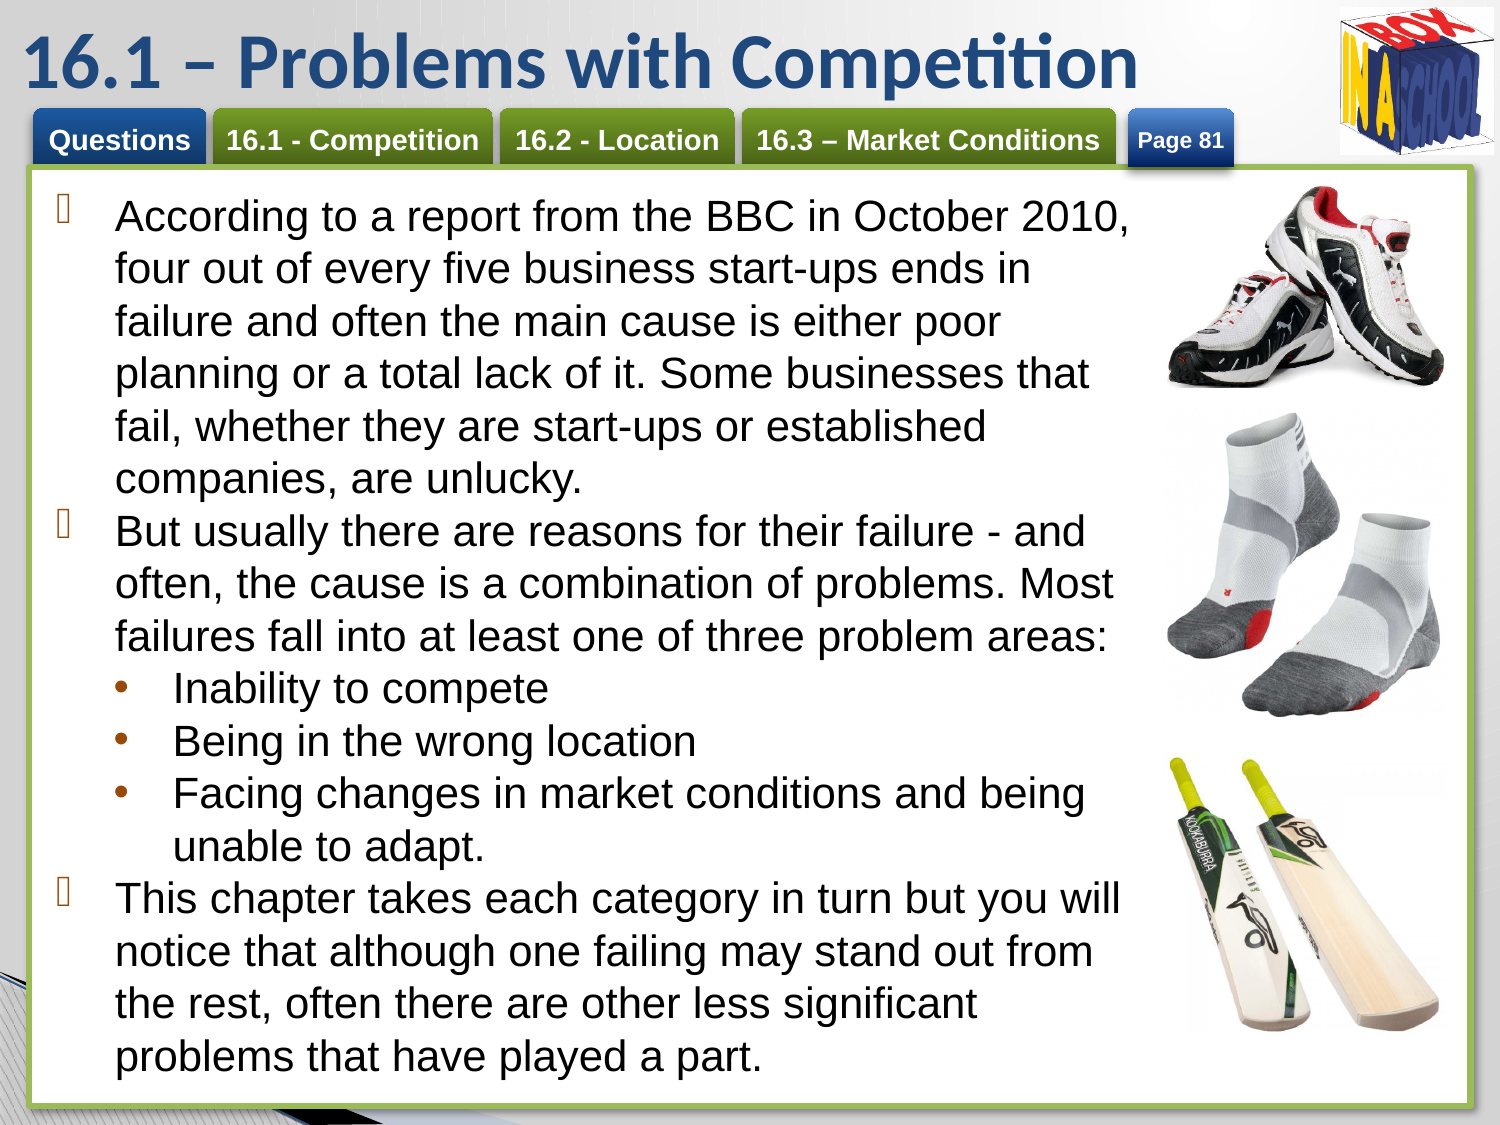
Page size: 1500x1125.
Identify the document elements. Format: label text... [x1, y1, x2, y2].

text_box According to a report from the BBC in October 2010, four out of every five business start-ups ends in failure and often the main cause is either poor planning or a total lack of it. Some businesses that fail, whether they are start-ups or established companies, are unlucky. But usually there are reasons for their failure - and often, the cause is a combination of problems. Most failures fall into at least one of three problem areas: Inability to compete Being in the wrong location Facing changes in market conditions and being unable to adapt. This chapter takes each category in turn but you will notice that although one failing may stand out from the rest, often there are other less significant problems that have played a part. [41, 179, 1164, 1088]
picture [1340, 7, 1495, 155]
text_box Page 81 [1127, 108, 1235, 168]
picture [1163, 182, 1448, 388]
picture [281, 1114, 303, 1125]
title 16.1 – Problems with Competition [5, 11, 1270, 102]
picture [1163, 752, 1446, 1036]
picture [1163, 405, 1448, 717]
